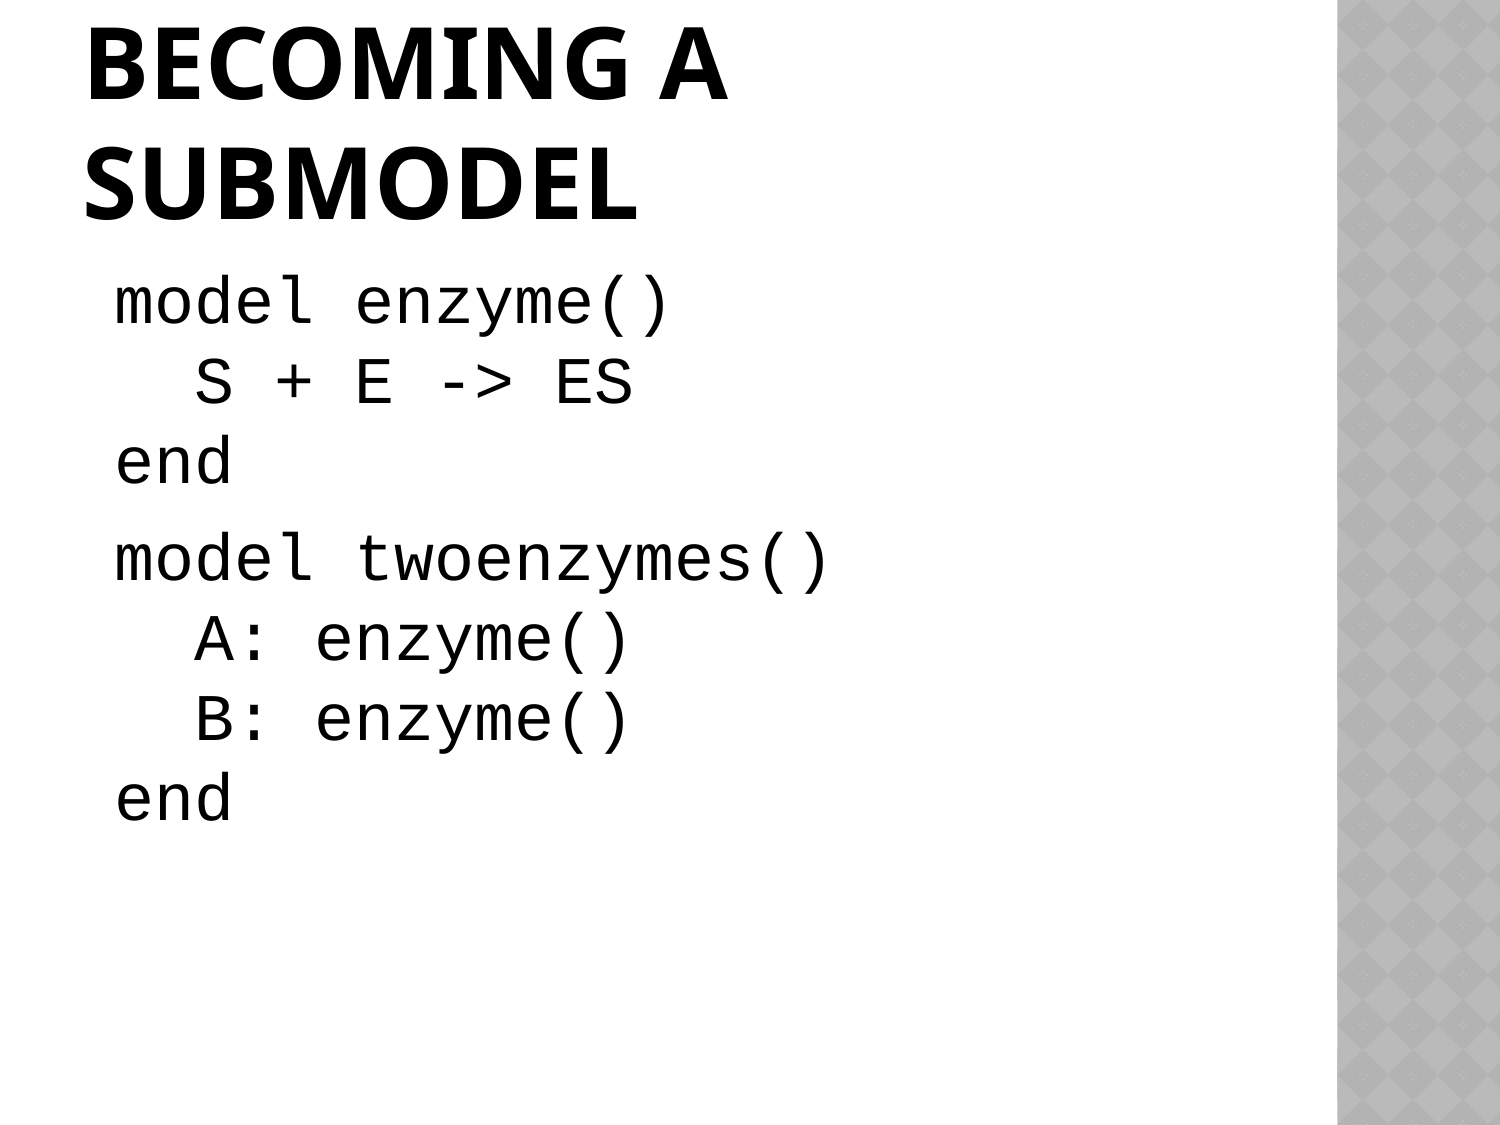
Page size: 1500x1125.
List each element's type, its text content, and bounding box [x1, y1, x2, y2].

text_box model twoenzymes() A: enzyme() B: enzyme() end [99, 506, 1463, 842]
text_box model enzyme() S + E -> ES end [99, 249, 1463, 504]
title Becoming a submodel [75, 52, 1263, 240]
